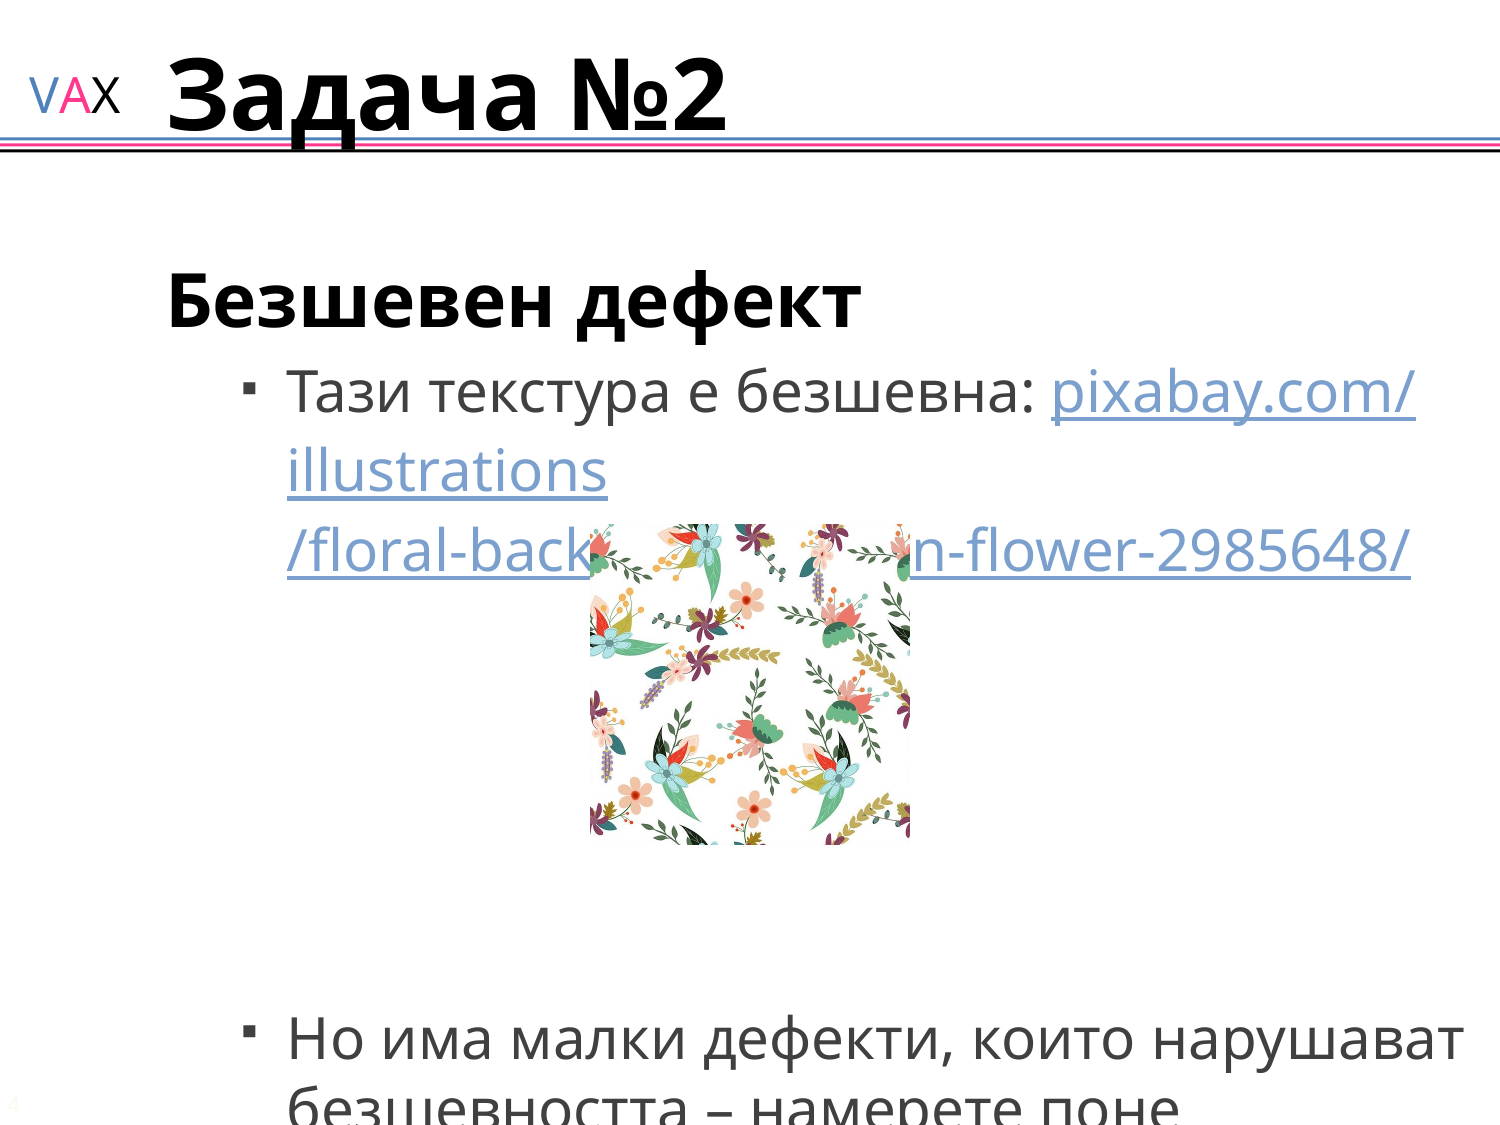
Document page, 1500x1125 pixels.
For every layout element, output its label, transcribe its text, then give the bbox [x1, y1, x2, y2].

picture [589, 524, 911, 846]
title Задача №2 [0, 37, 1500, 144]
